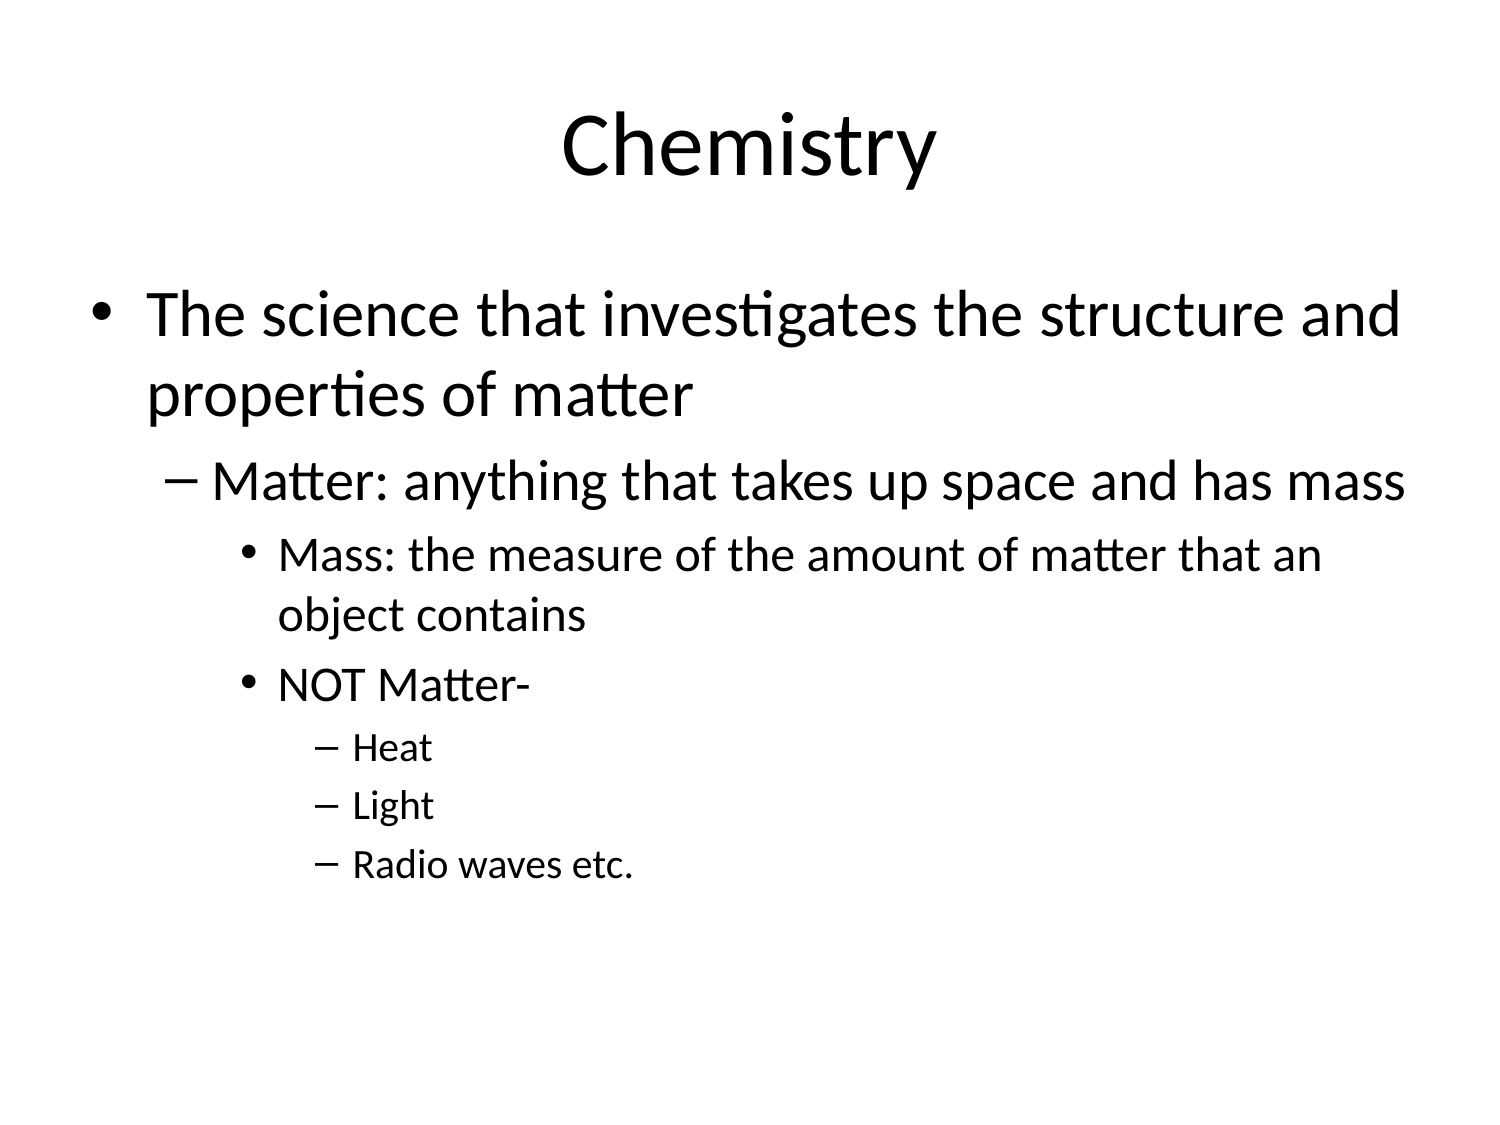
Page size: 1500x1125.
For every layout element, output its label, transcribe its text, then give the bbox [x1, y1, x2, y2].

list The science that investigates the structure and properties of matter Matter: anything that takes up space and has mass Mass: the measure of the amount of matter that an object contains NOT Matter- Heat Light Radio waves etc. [75, 262, 1425, 1005]
title Chemistry [75, 45, 1425, 233]
